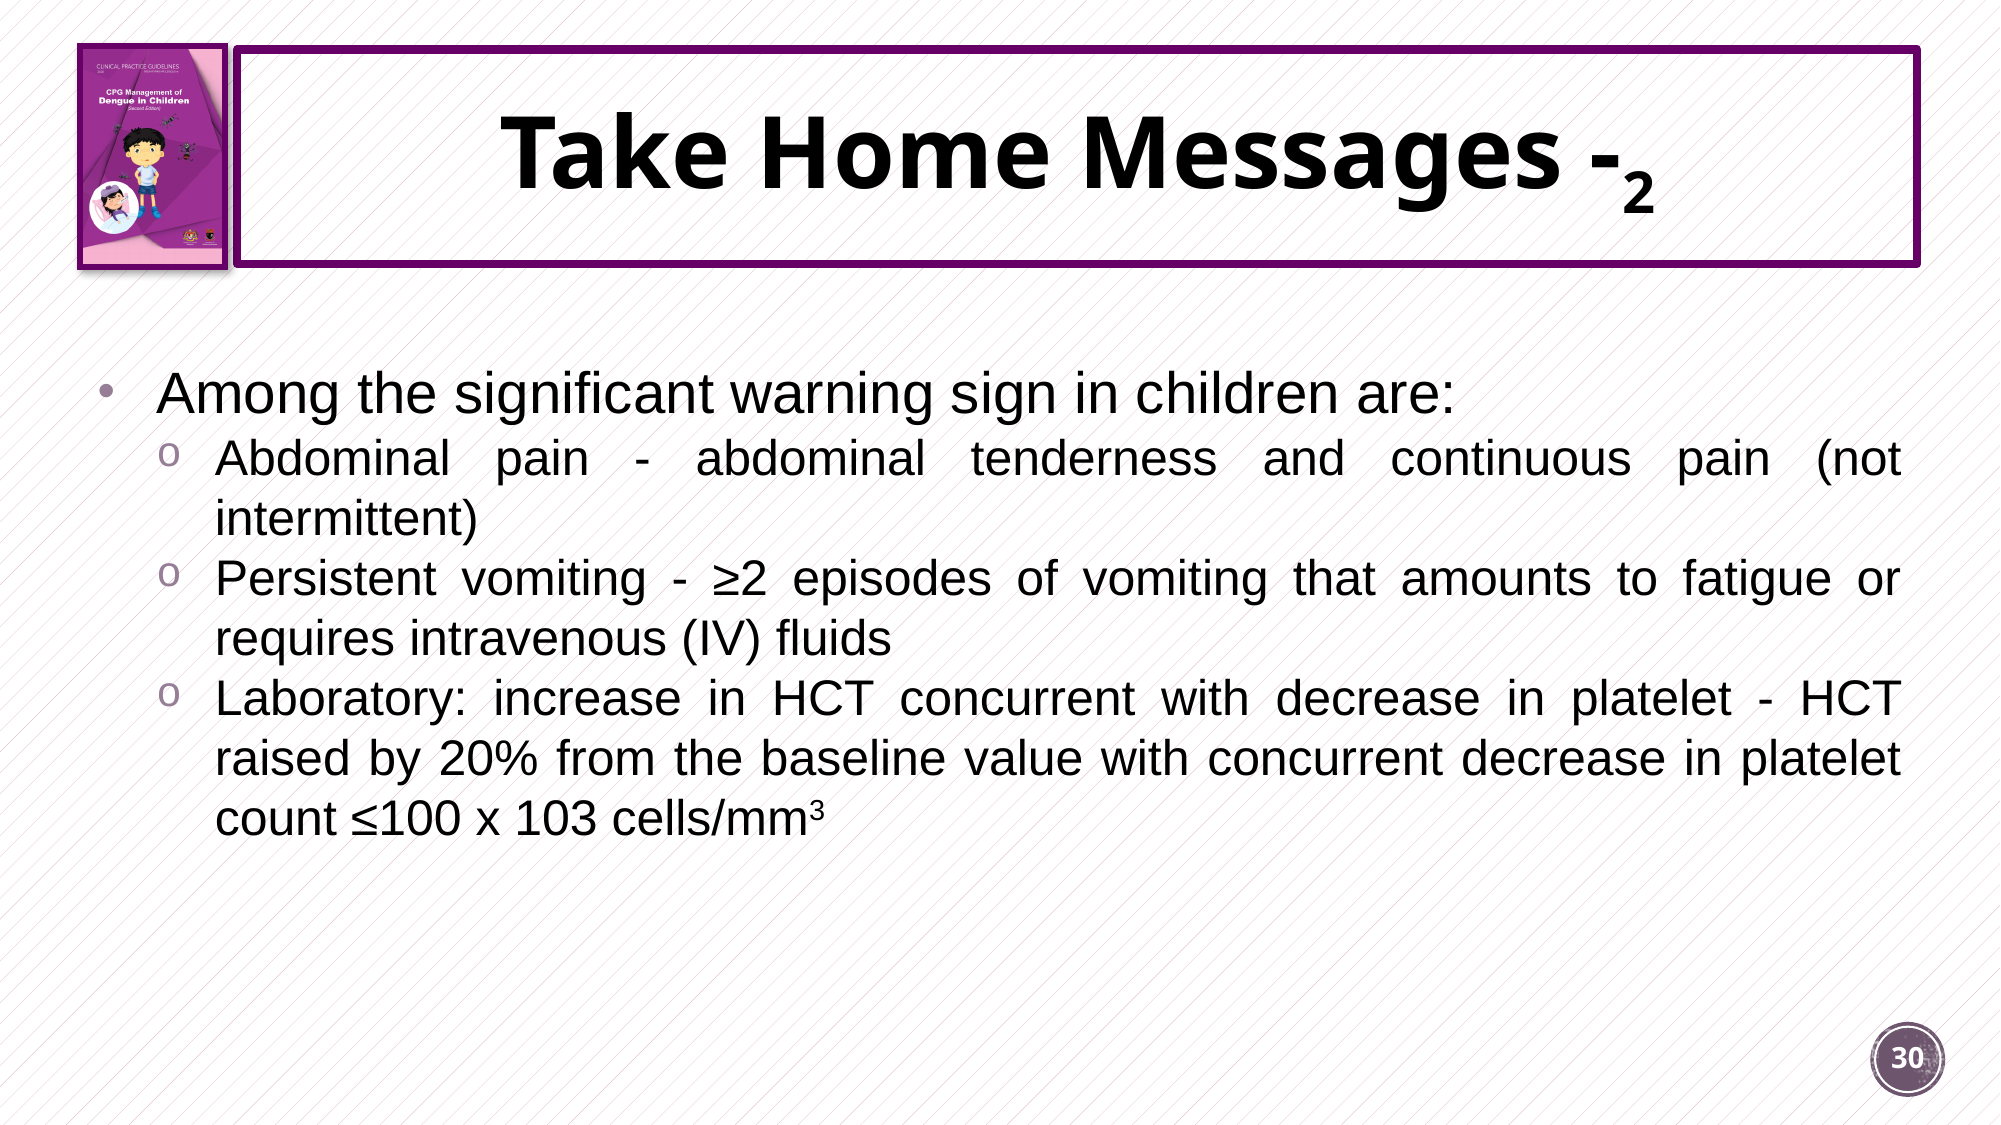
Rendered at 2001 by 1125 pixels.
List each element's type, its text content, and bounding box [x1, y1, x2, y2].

picture [83, 49, 222, 264]
text_box Take Home Messages -2 [237, 49, 1918, 264]
slide_number 30 [1855, 1028, 1961, 1089]
list Among the significant warning sign in children are: Abdominal pain - abdominal tenderness and continuous pain (not intermittent) Persistent vomiting - ≥2 episodes of vomiting that amounts to fatigue or requires intravenous (IV) fluids Laboratory: increase in HCT concurrent with decrease in platelet - HCT raised by 20% from the baseline value with concurrent decrease in platelet count ≤100 x 103 cells/mm3 [82, 347, 1918, 1046]
